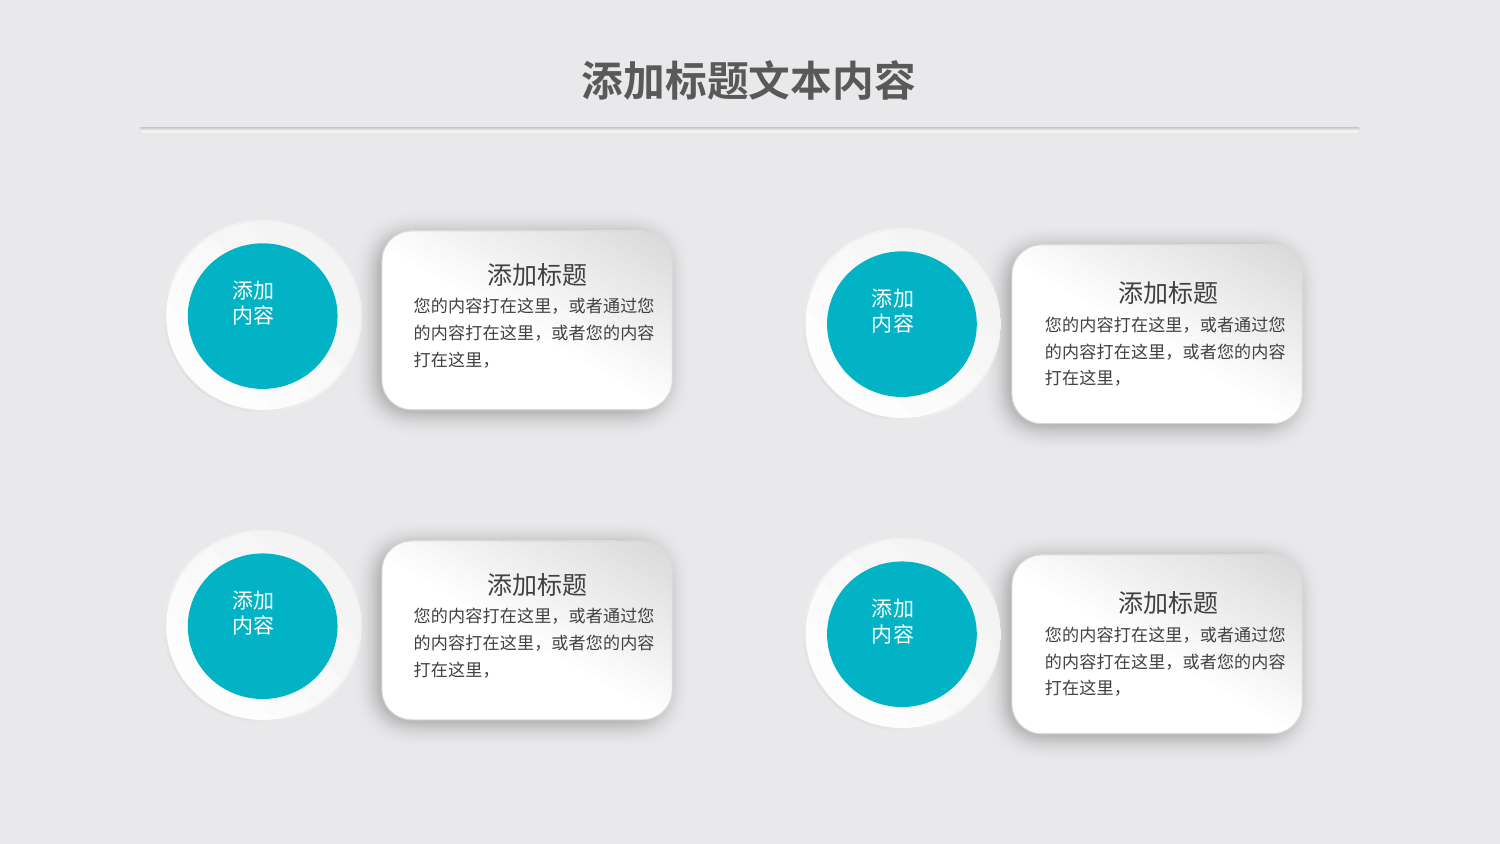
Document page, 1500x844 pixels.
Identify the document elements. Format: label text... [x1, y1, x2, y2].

text_box [381, 230, 673, 410]
text_box [1011, 554, 1303, 734]
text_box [402, 554, 677, 687]
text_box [402, 244, 677, 377]
text_box [139, 125, 1361, 134]
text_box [802, 227, 1001, 421]
text_box 添加标题文本内容 [459, 49, 1038, 111]
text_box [163, 529, 362, 723]
text_box [1011, 244, 1303, 424]
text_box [163, 219, 362, 413]
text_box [1033, 262, 1308, 395]
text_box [802, 538, 1001, 731]
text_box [1033, 572, 1308, 705]
text_box [381, 540, 673, 720]
